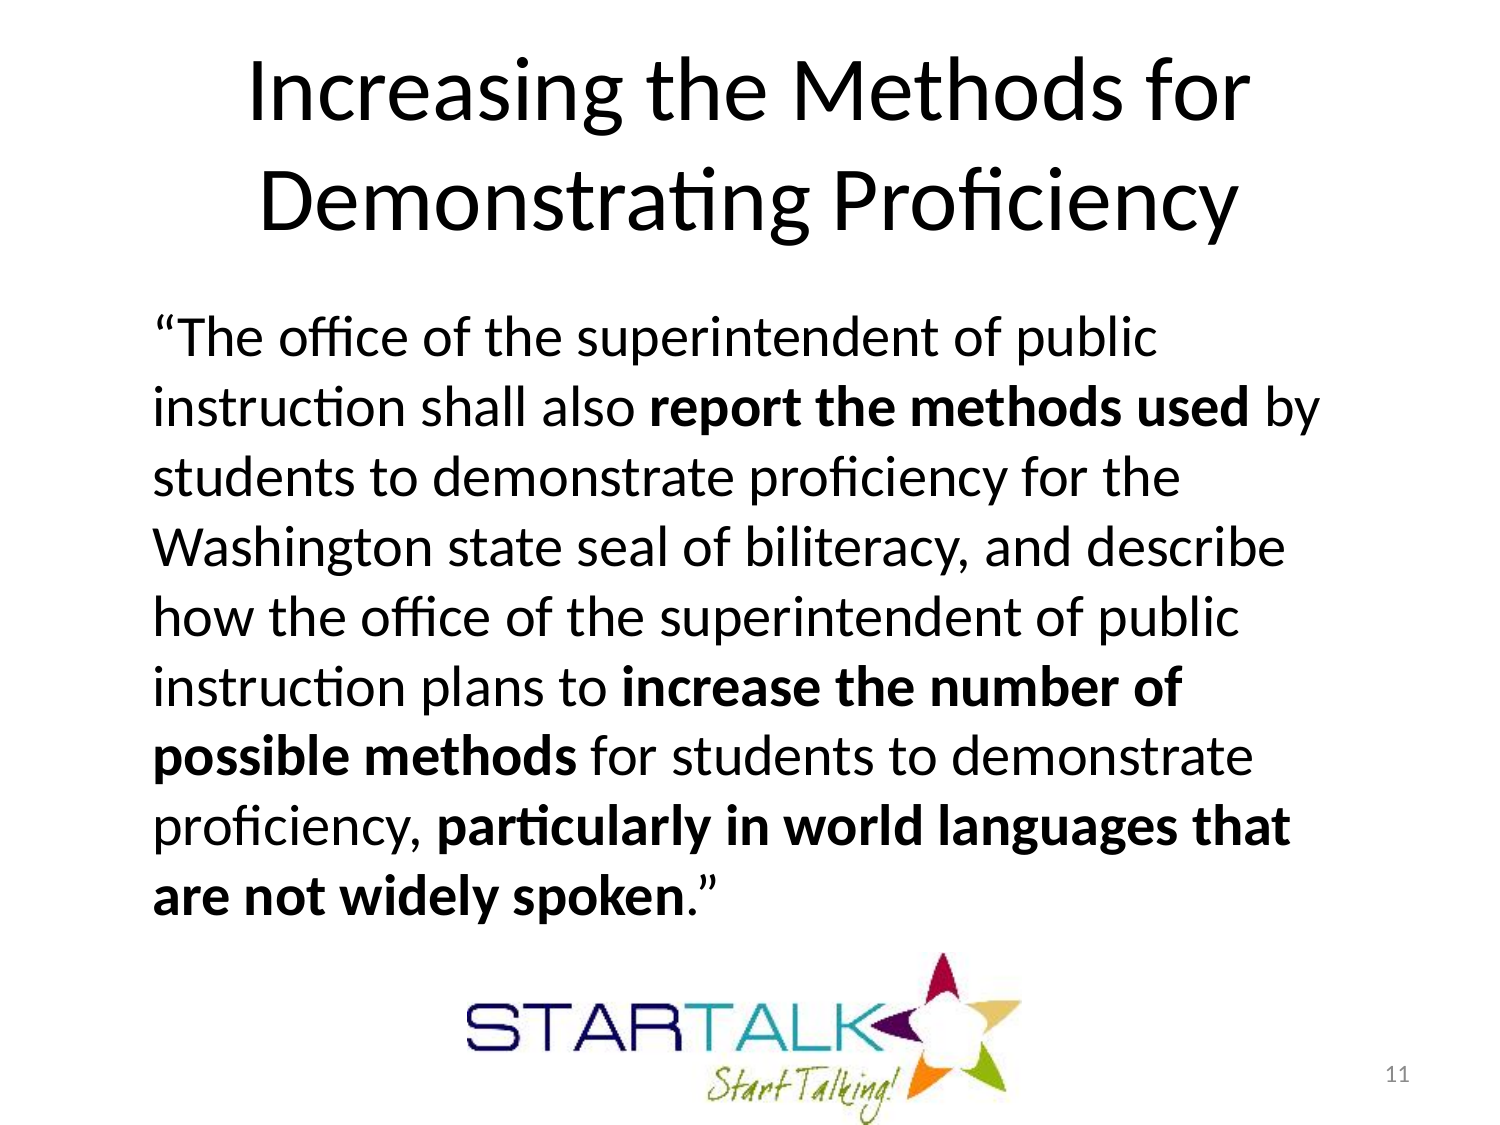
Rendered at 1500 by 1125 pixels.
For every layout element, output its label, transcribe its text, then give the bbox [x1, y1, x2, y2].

list “The office of the superintendent of public instruction shall also report the methods used by students to demonstrate proficiency for the Washington state seal of biliteracy, and describe how the office of the superintendent of public instruction plans to increase the number of possible methods for students to demonstrate proficiency, particularly in world languages that are not widely spoken.” [137, 290, 1388, 1004]
picture [467, 1004, 1022, 1125]
title Increasing the Methods for Demonstrating Proficiency [75, 45, 1425, 233]
slide_number 11 [1074, 1042, 1425, 1103]
